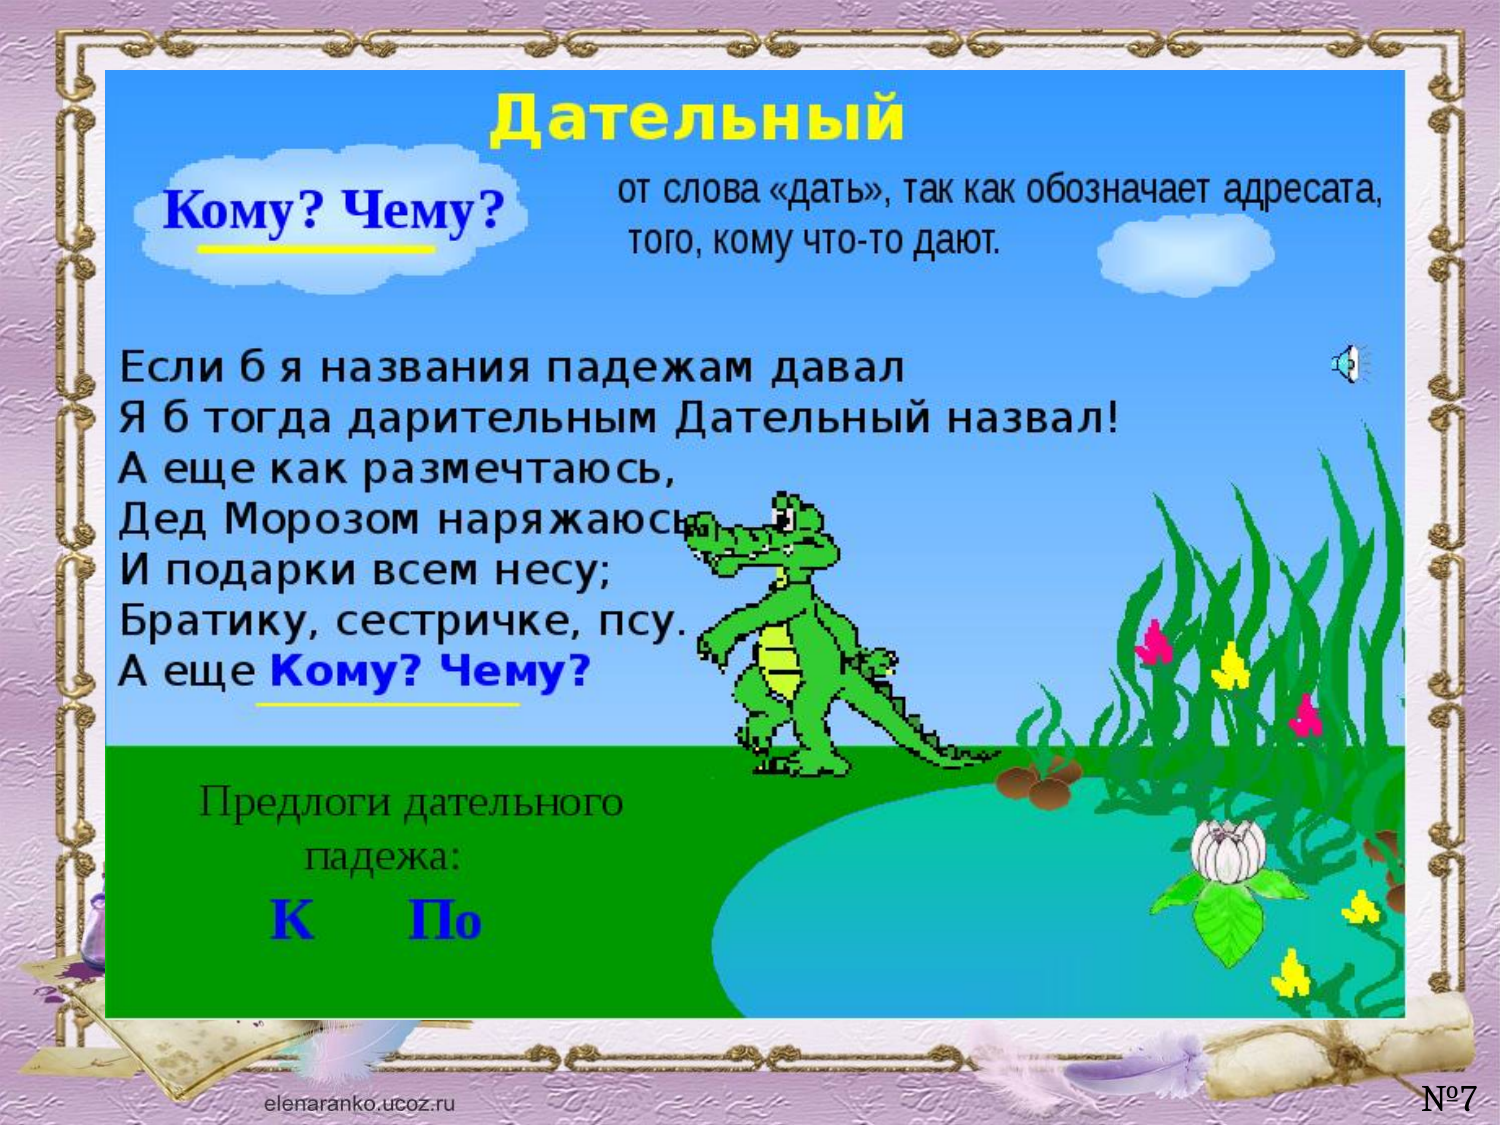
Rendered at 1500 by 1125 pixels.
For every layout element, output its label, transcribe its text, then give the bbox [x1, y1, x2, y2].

picture [0, 0, 1500, 1125]
text_box №7 [1406, 1066, 1500, 1125]
